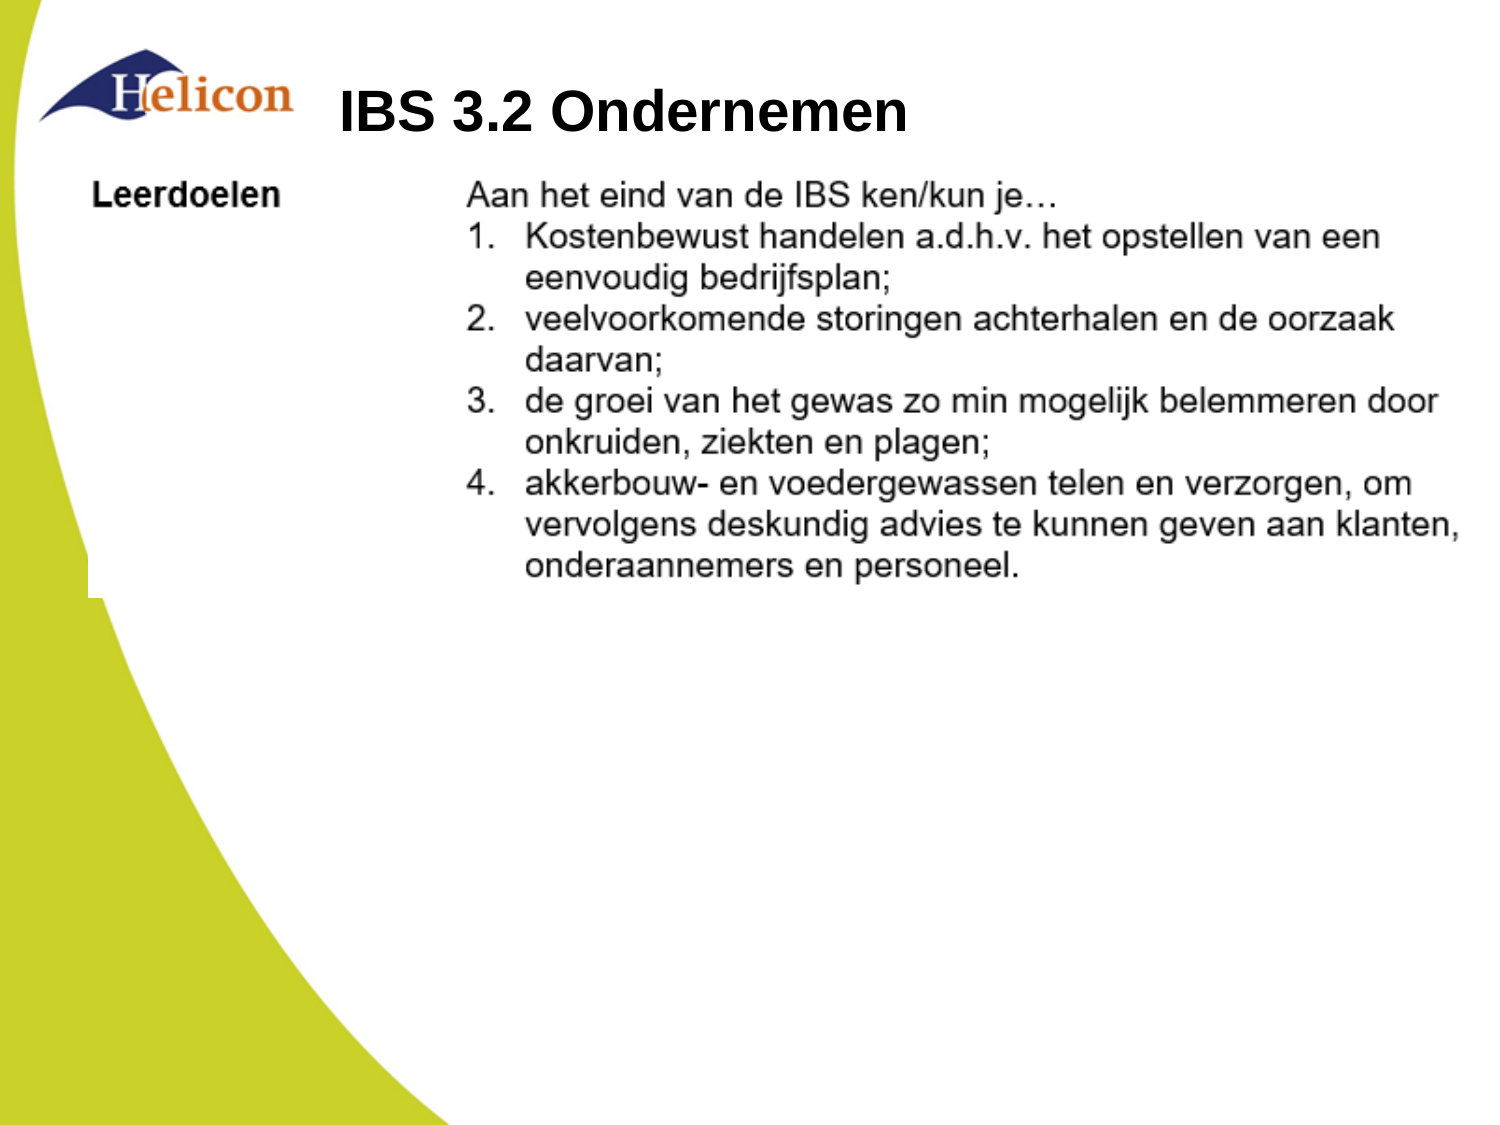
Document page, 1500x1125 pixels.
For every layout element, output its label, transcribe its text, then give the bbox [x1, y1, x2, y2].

picture [0, 0, 1500, 1125]
title IBS 3.2 Ondernemen [324, 54, 1415, 161]
